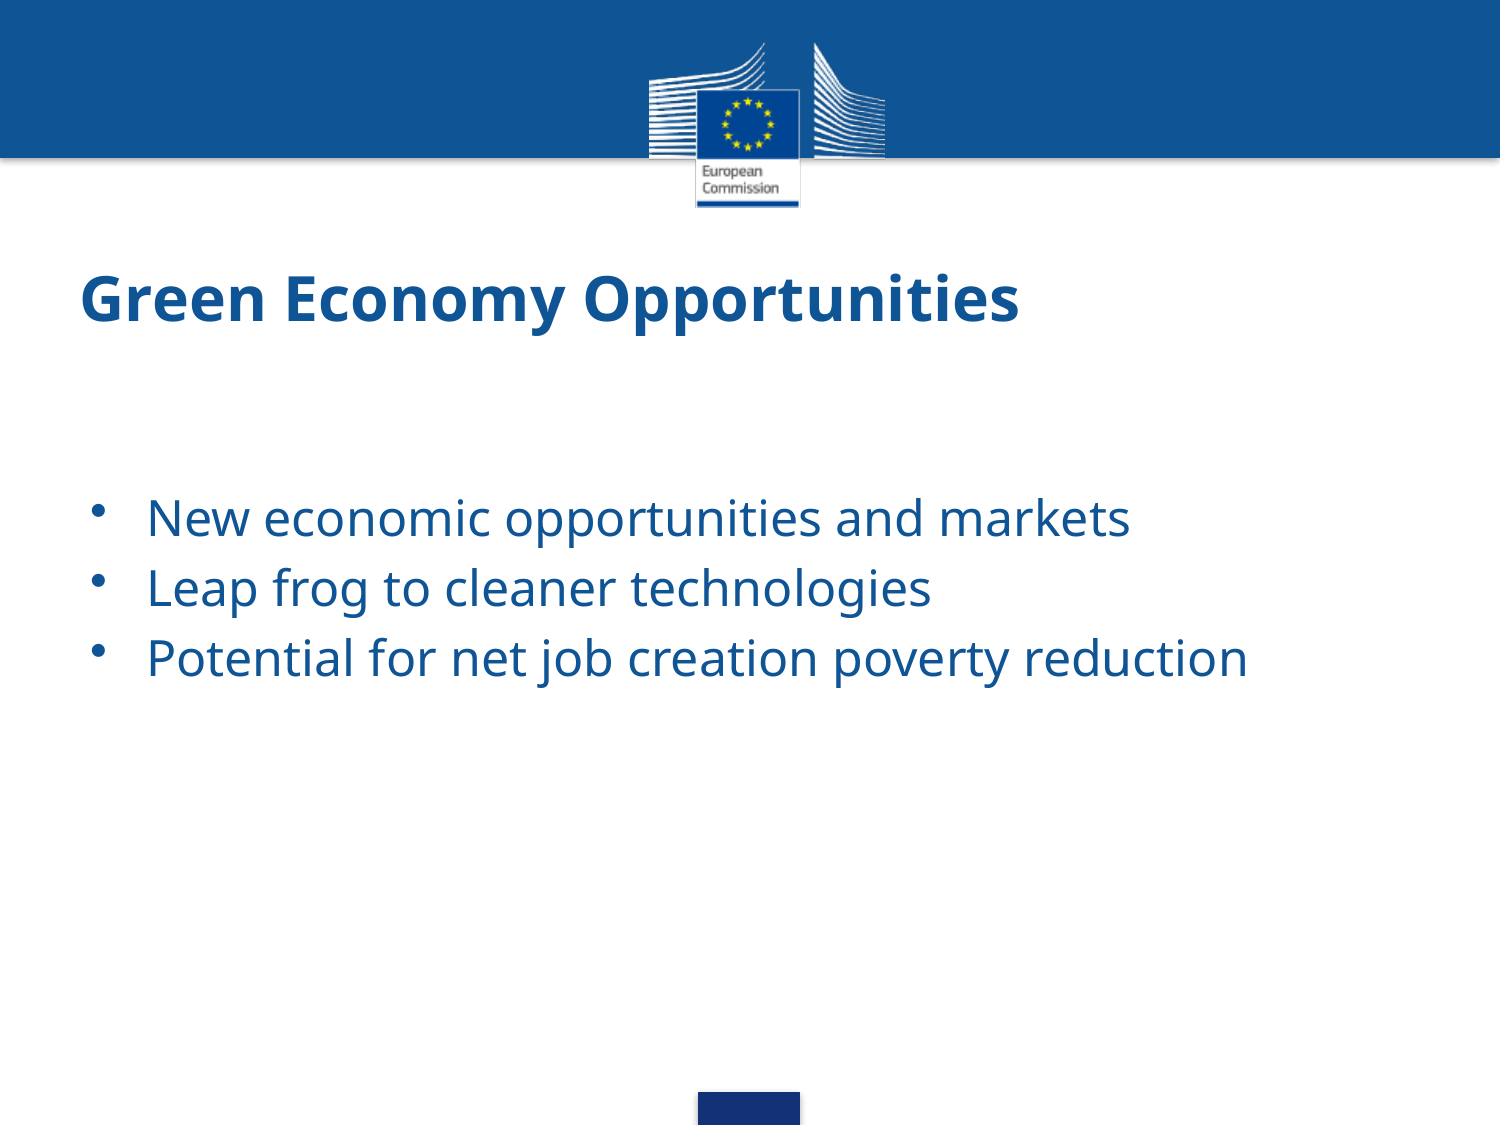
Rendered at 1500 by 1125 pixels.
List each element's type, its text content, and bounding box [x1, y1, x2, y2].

picture [649, 42, 885, 208]
list New economic opportunities and markets Leap frog to cleaner technologies Potential for net job creation poverty reduction [75, 408, 1425, 988]
title Green Economy Opportunities [64, 219, 1415, 374]
